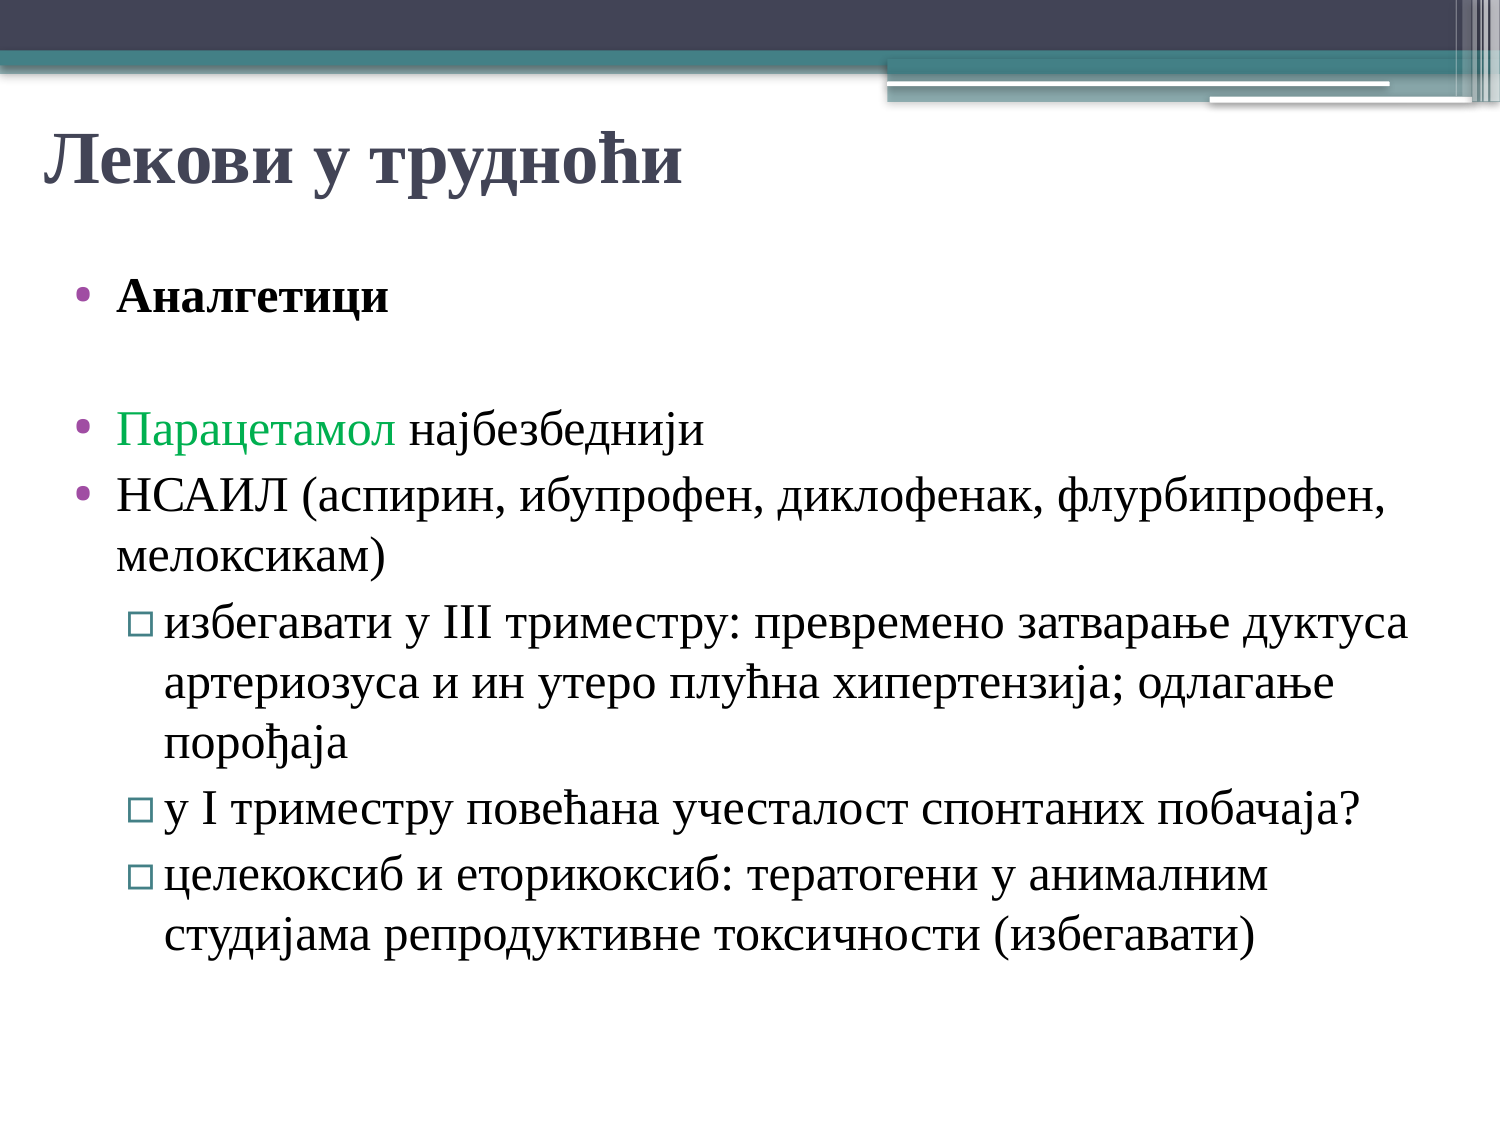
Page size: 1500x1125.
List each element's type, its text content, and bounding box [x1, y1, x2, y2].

list Аналгетици Парацетамол најбезбеднији НСАИЛ (аспирин, ибупрофен, диклофенак, флурбипрофен, мелоксикам) избегавати у III триместру: превремено затварање дуктуса артериозуса и ин утеро плућна хипертензија; одлагање порођаја у I триместру повећана учесталост спонтаних побачаја? целекоксиб и еторикоксиб: тератогени у анималним студијама репродуктивне токсичности (избегавати) [40, 255, 1436, 1079]
title Лекови у трудноћи [29, 66, 1380, 242]
